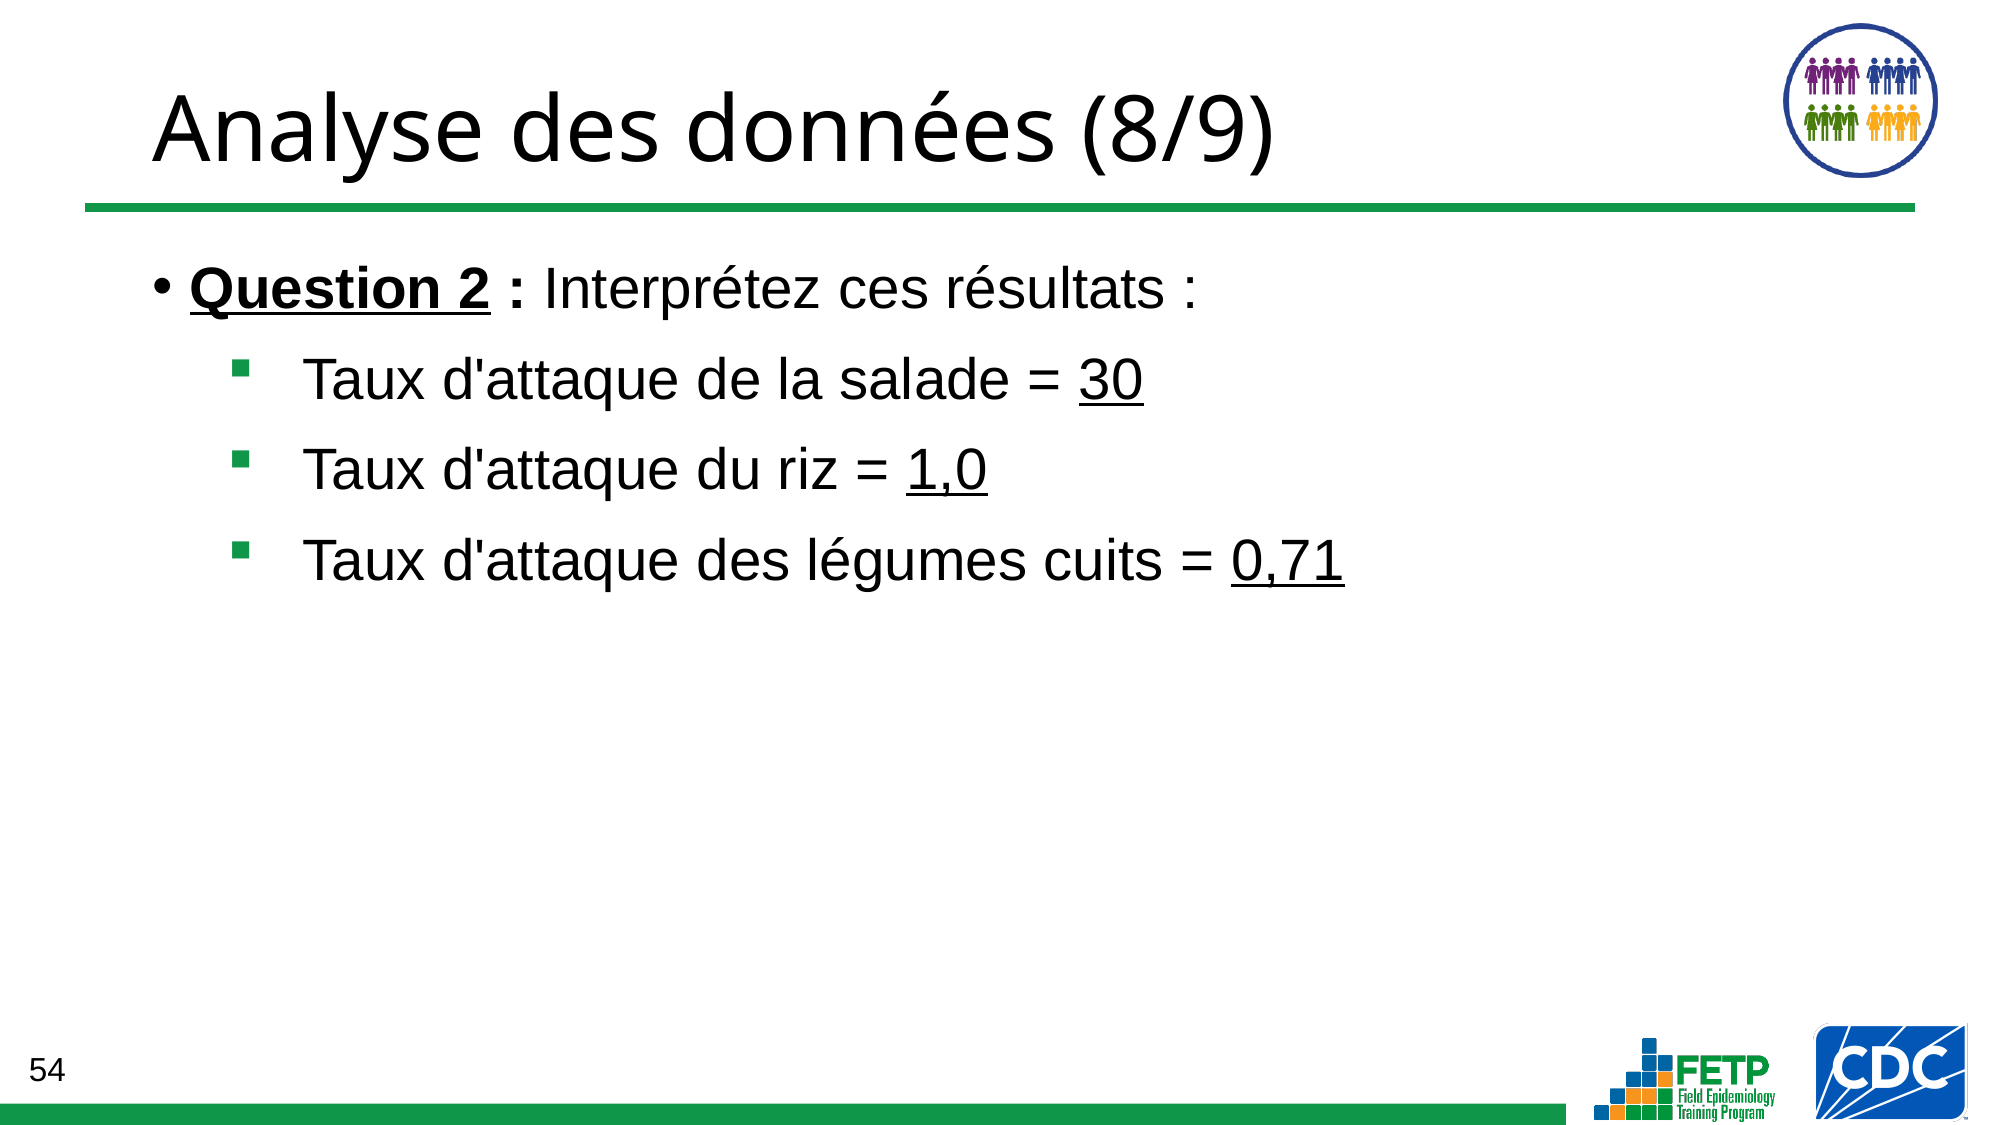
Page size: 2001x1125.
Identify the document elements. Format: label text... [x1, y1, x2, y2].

picture [1813, 1023, 1968, 1122]
text_box Analyse des données (8/9) [137, 46, 1863, 189]
text_box Question 2 : Interprétez ces résultats : Taux d'attaque de la salade = 30 Taux d'attaque du riz = 1,0 Taux d'attaque des légumes cuits = 0,71 [137, 242, 1863, 1004]
picture [1594, 1038, 1775, 1122]
picture [1783, 23, 1938, 178]
